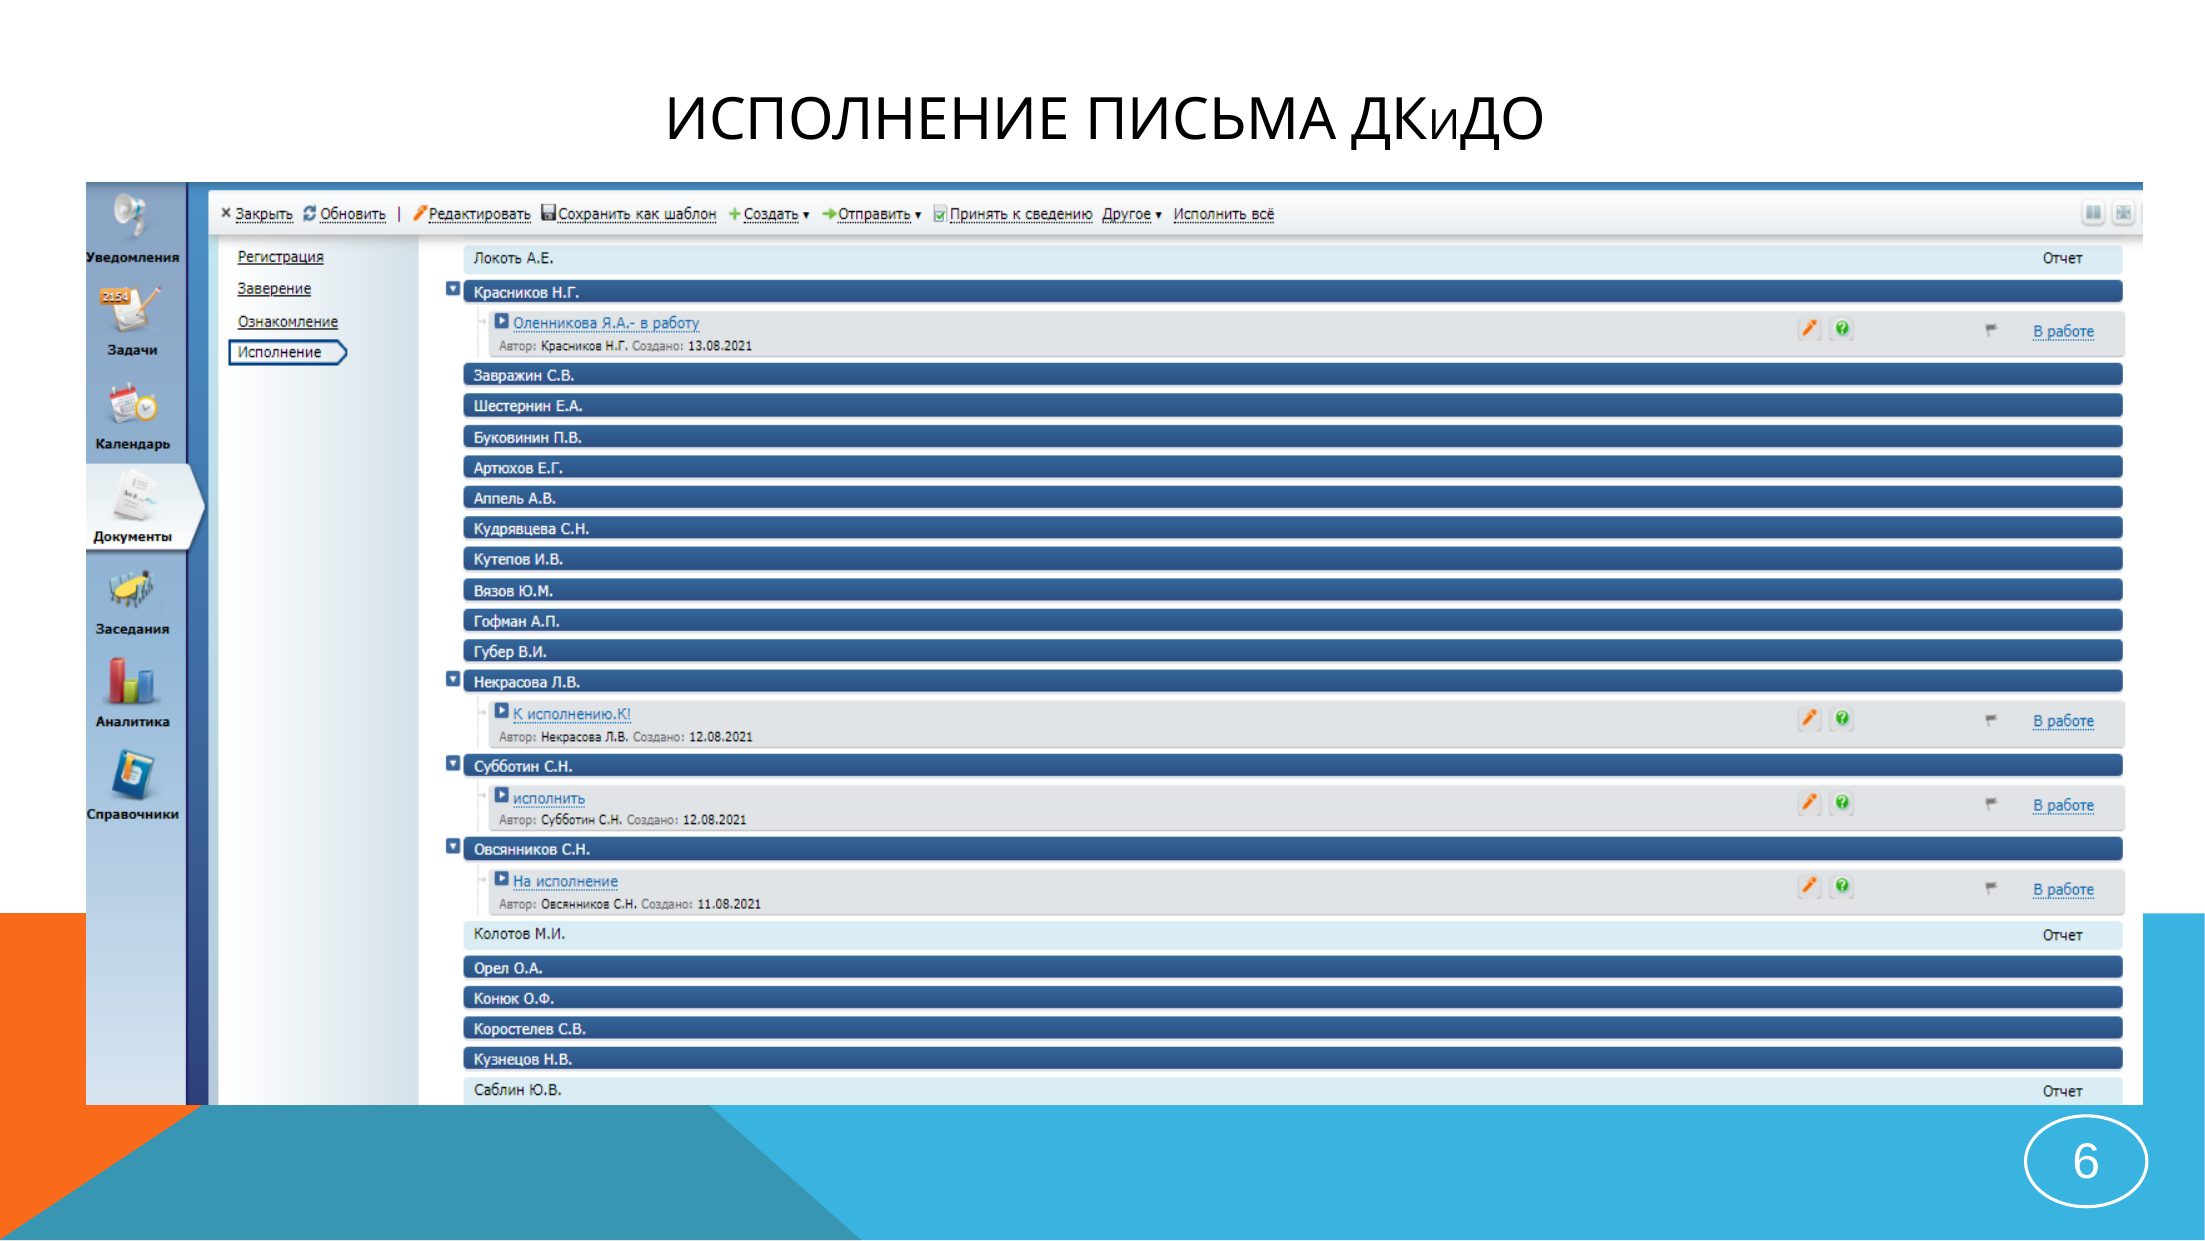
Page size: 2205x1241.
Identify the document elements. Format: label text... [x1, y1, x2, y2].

picture [86, 182, 2143, 1105]
title Исполнение письма дкидо [198, 66, 2012, 166]
slide_number 6 [2023, 1116, 2149, 1209]
